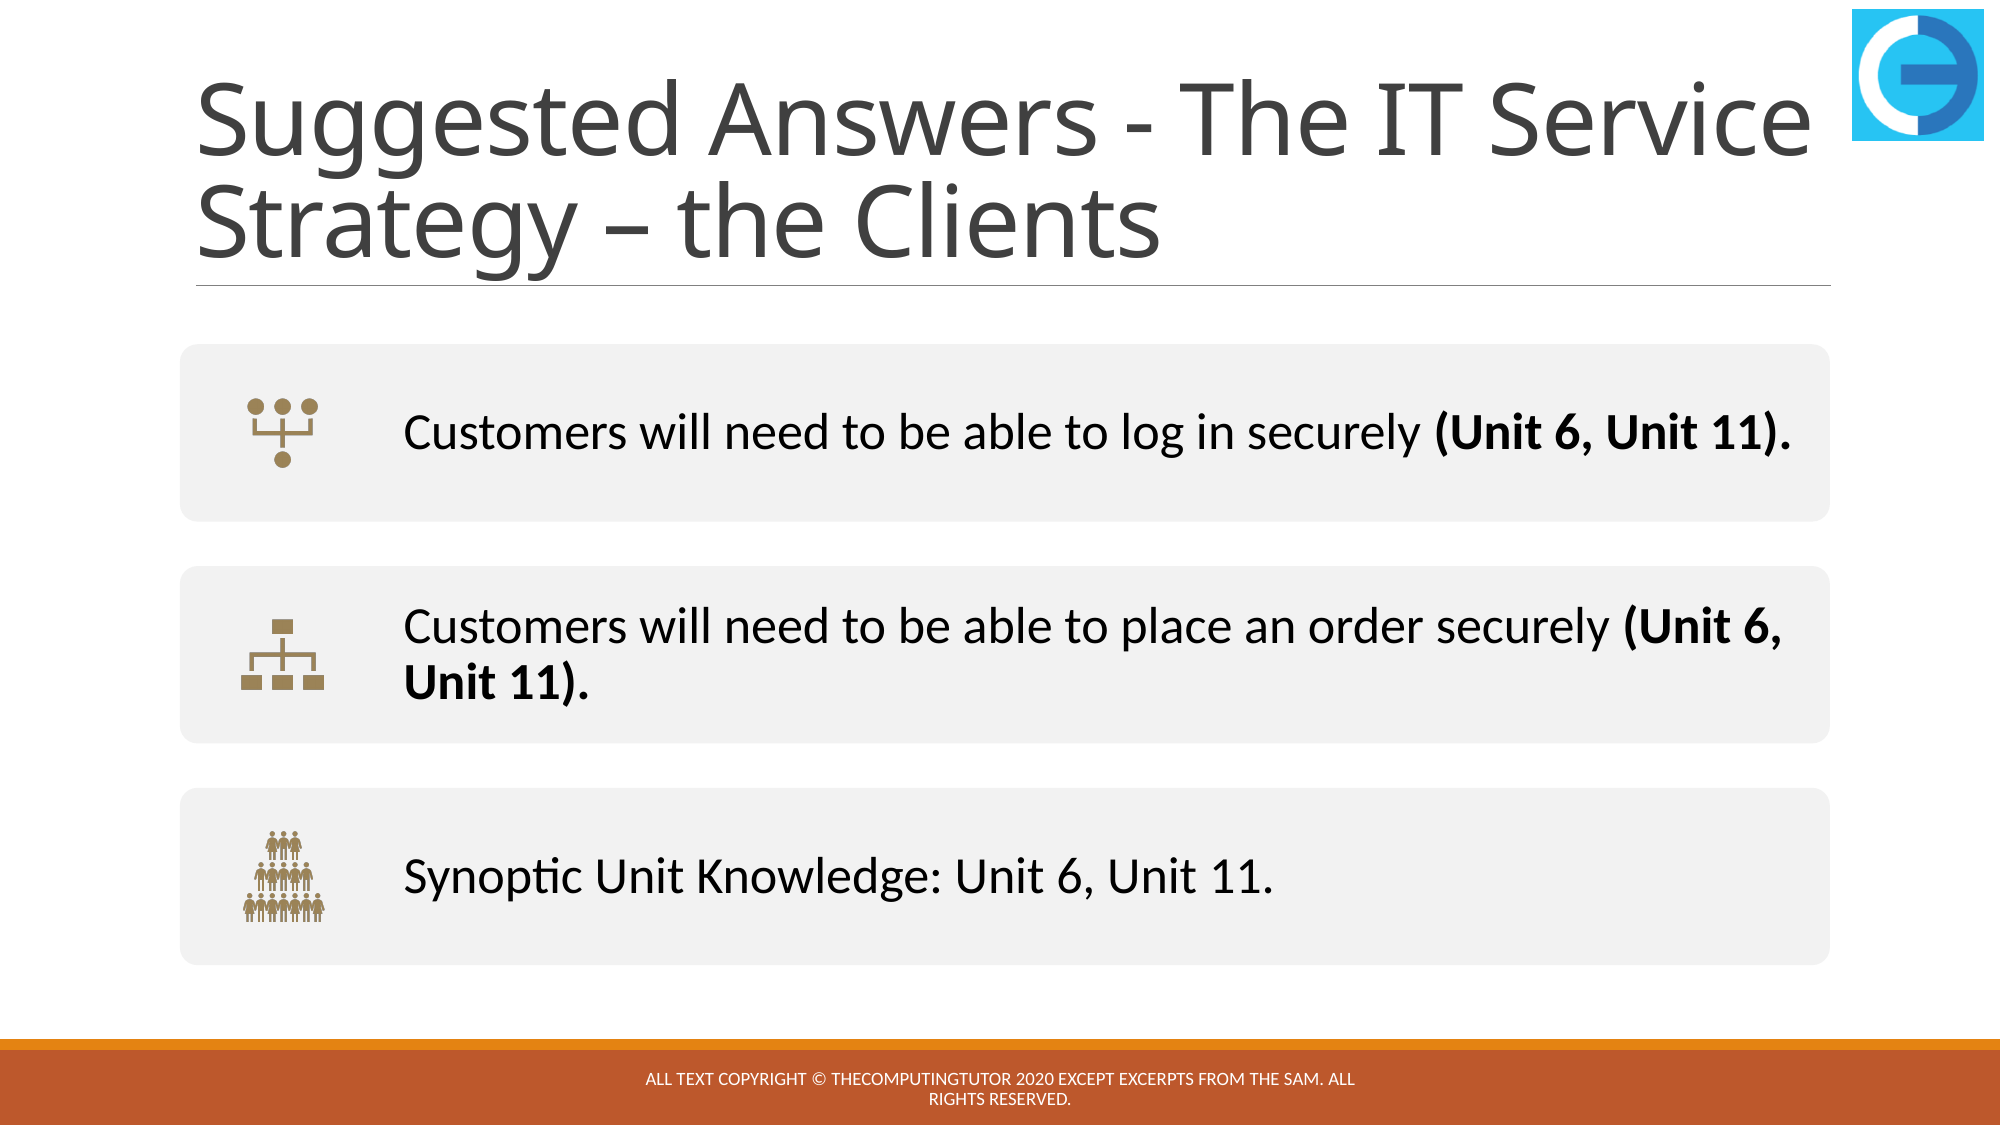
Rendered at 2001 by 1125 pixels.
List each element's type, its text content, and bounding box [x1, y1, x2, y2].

picture [1852, 9, 1984, 141]
title Suggested Answers - The IT Service Strategy – the Clients [180, 47, 1830, 285]
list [179, 343, 1831, 966]
footer All text copyright © TheComputingTutor 2020 except excerpts from the SAM. All rights Reserved. [604, 1059, 1396, 1120]
